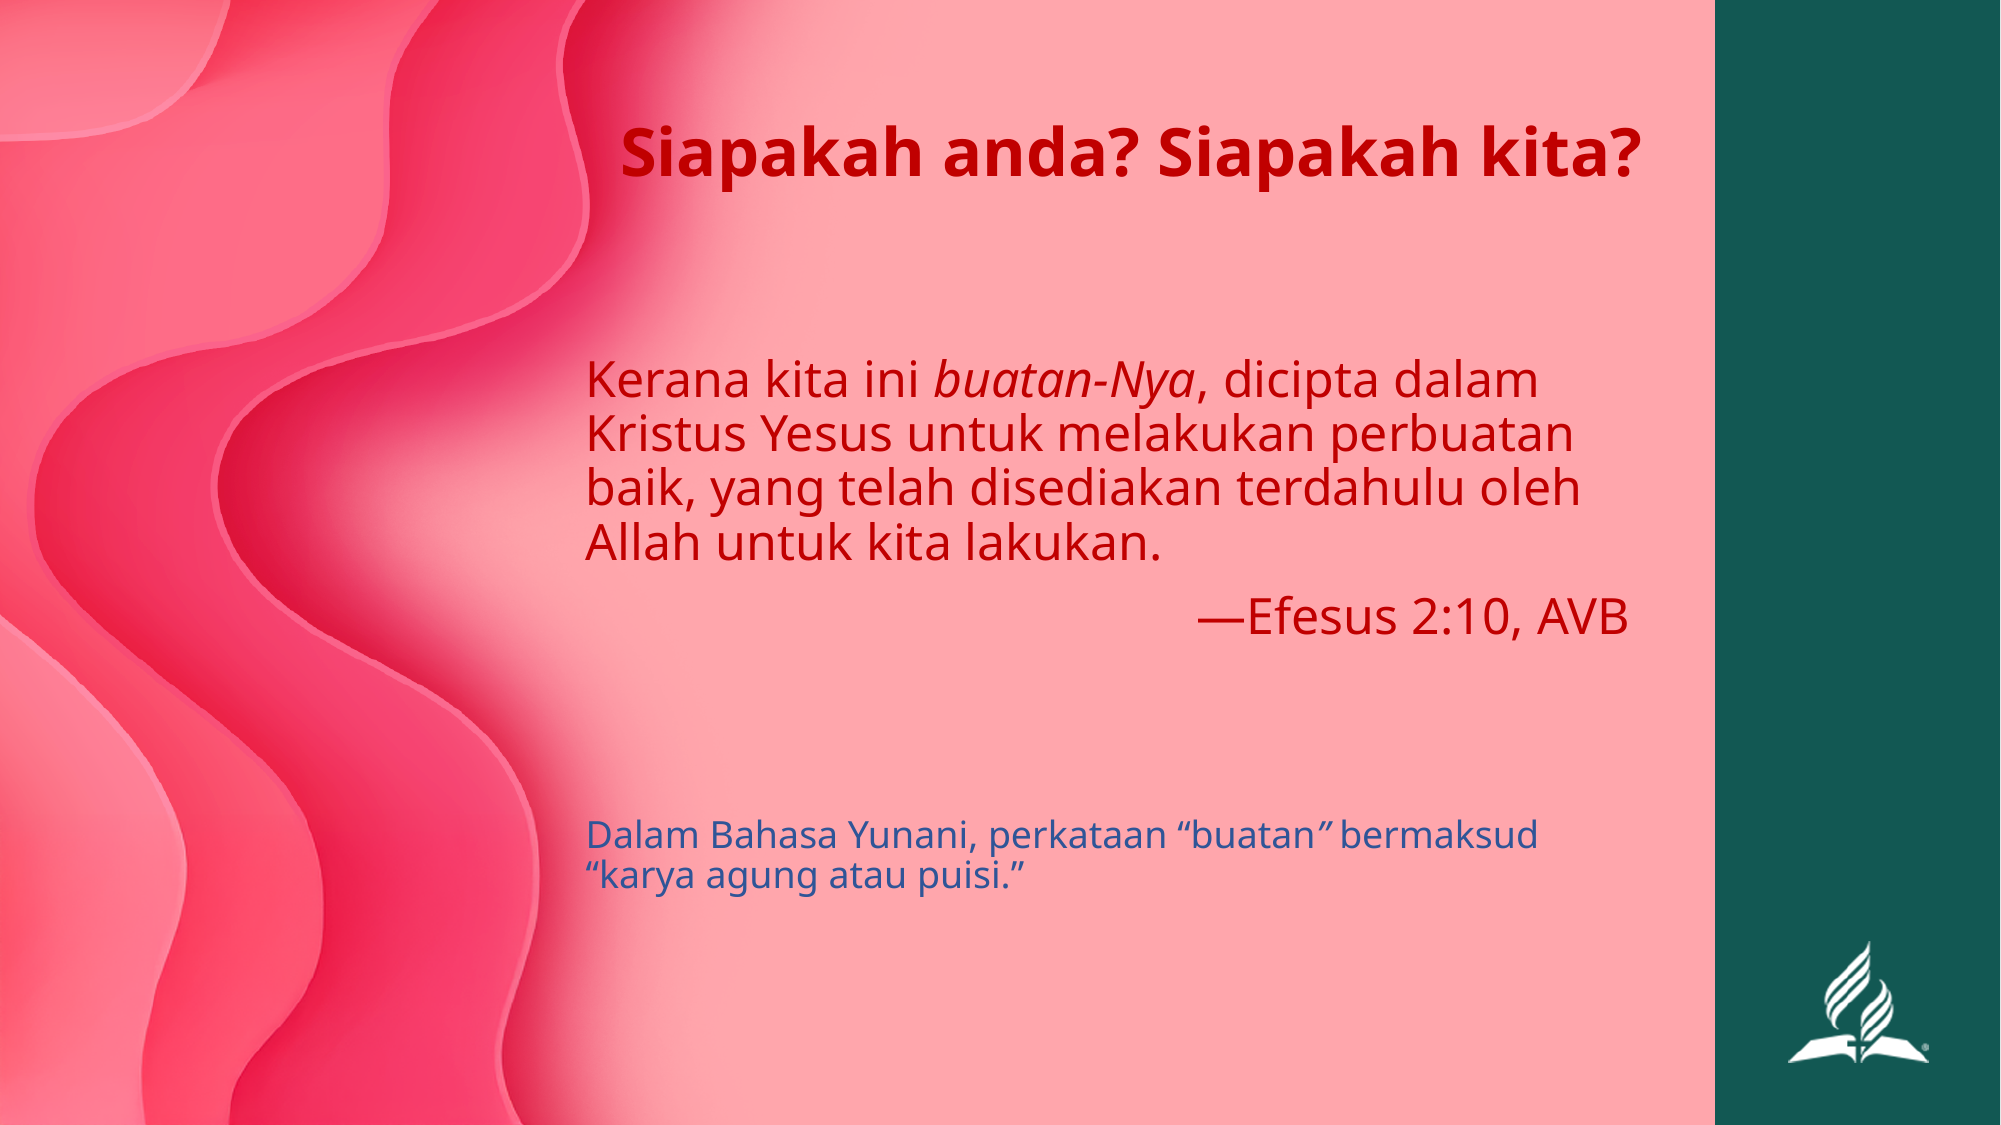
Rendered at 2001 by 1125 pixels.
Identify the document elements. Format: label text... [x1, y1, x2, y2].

picture [0, 0, 2001, 1125]
title Siapakah anda? Siapakah kita? [603, 35, 1678, 282]
list Kerana kita ini buatan-Nya, dicipta dalam Kristus Yesus untuk melakukan perbuatan baik, yang telah disediakan terdahulu oleh Allah untuk kita lakukan. —Efesus 2:10, AVB Dalam Bahasa Yunani, perkataan “buatan” bermaksud “karya agung atau puisi.” [570, 281, 1645, 937]
